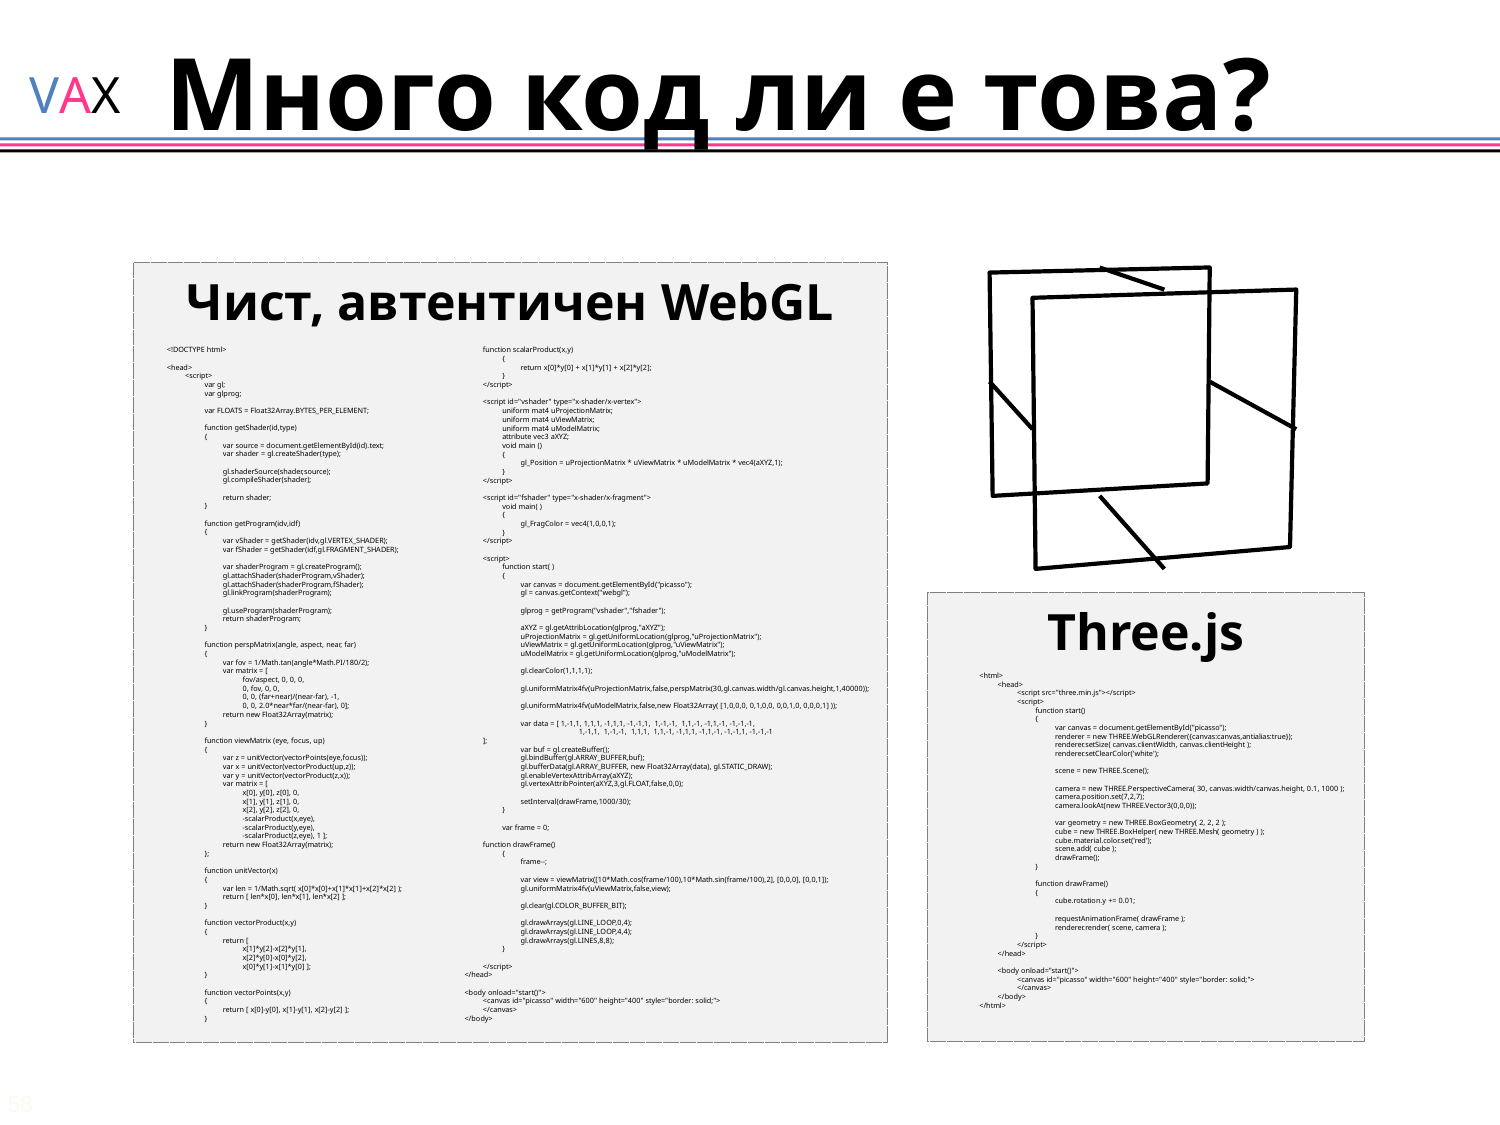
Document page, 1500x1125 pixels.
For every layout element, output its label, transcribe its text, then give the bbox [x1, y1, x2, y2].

text_box <html> <head> <script src="three.min.js"></script> <script> function start() { var canvas = document.getElementById("picasso"); renderer = new THREE.WebGLRenderer({canvas:canvas,antialias:true}); renderer.setSize( canvas.clientWidth, canvas.clientHeight ); renderer.setClearColor('white'); scene = new THREE.Scene(); camera = new THREE.PerspectiveCamera( 30, canvas.width/canvas.height, 0.1, 1000 ); camera.position.set(7,2,7); camera.lookAt(new THREE.Vector3(0,0,0)); var geometry = new THREE.BoxGeometry( 2, 2, 2 ); cube = new THREE.BoxHelper( new THREE.Mesh( geometry ) ); cube.material.color.set('red'); scene.add( cube ); drawFrame(); } function drawFrame() { cube.rotation.y += 0.01; requestAnimationFrame( drawFrame ); renderer.render( scene, camera ); } </script> </head> <body onload="start()"> <canvas id="picasso" width="600" height="400" style="border: solid;"> </canvas> </body> </html> [964, 654, 1403, 1017]
text_box Чист, автентичен WebGL [133, 262, 888, 1043]
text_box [151, 337, 953, 1043]
text_box Three.js [957, 592, 1365, 1042]
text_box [989, 267, 1297, 570]
title Много код ли е това? [0, 37, 1500, 144]
